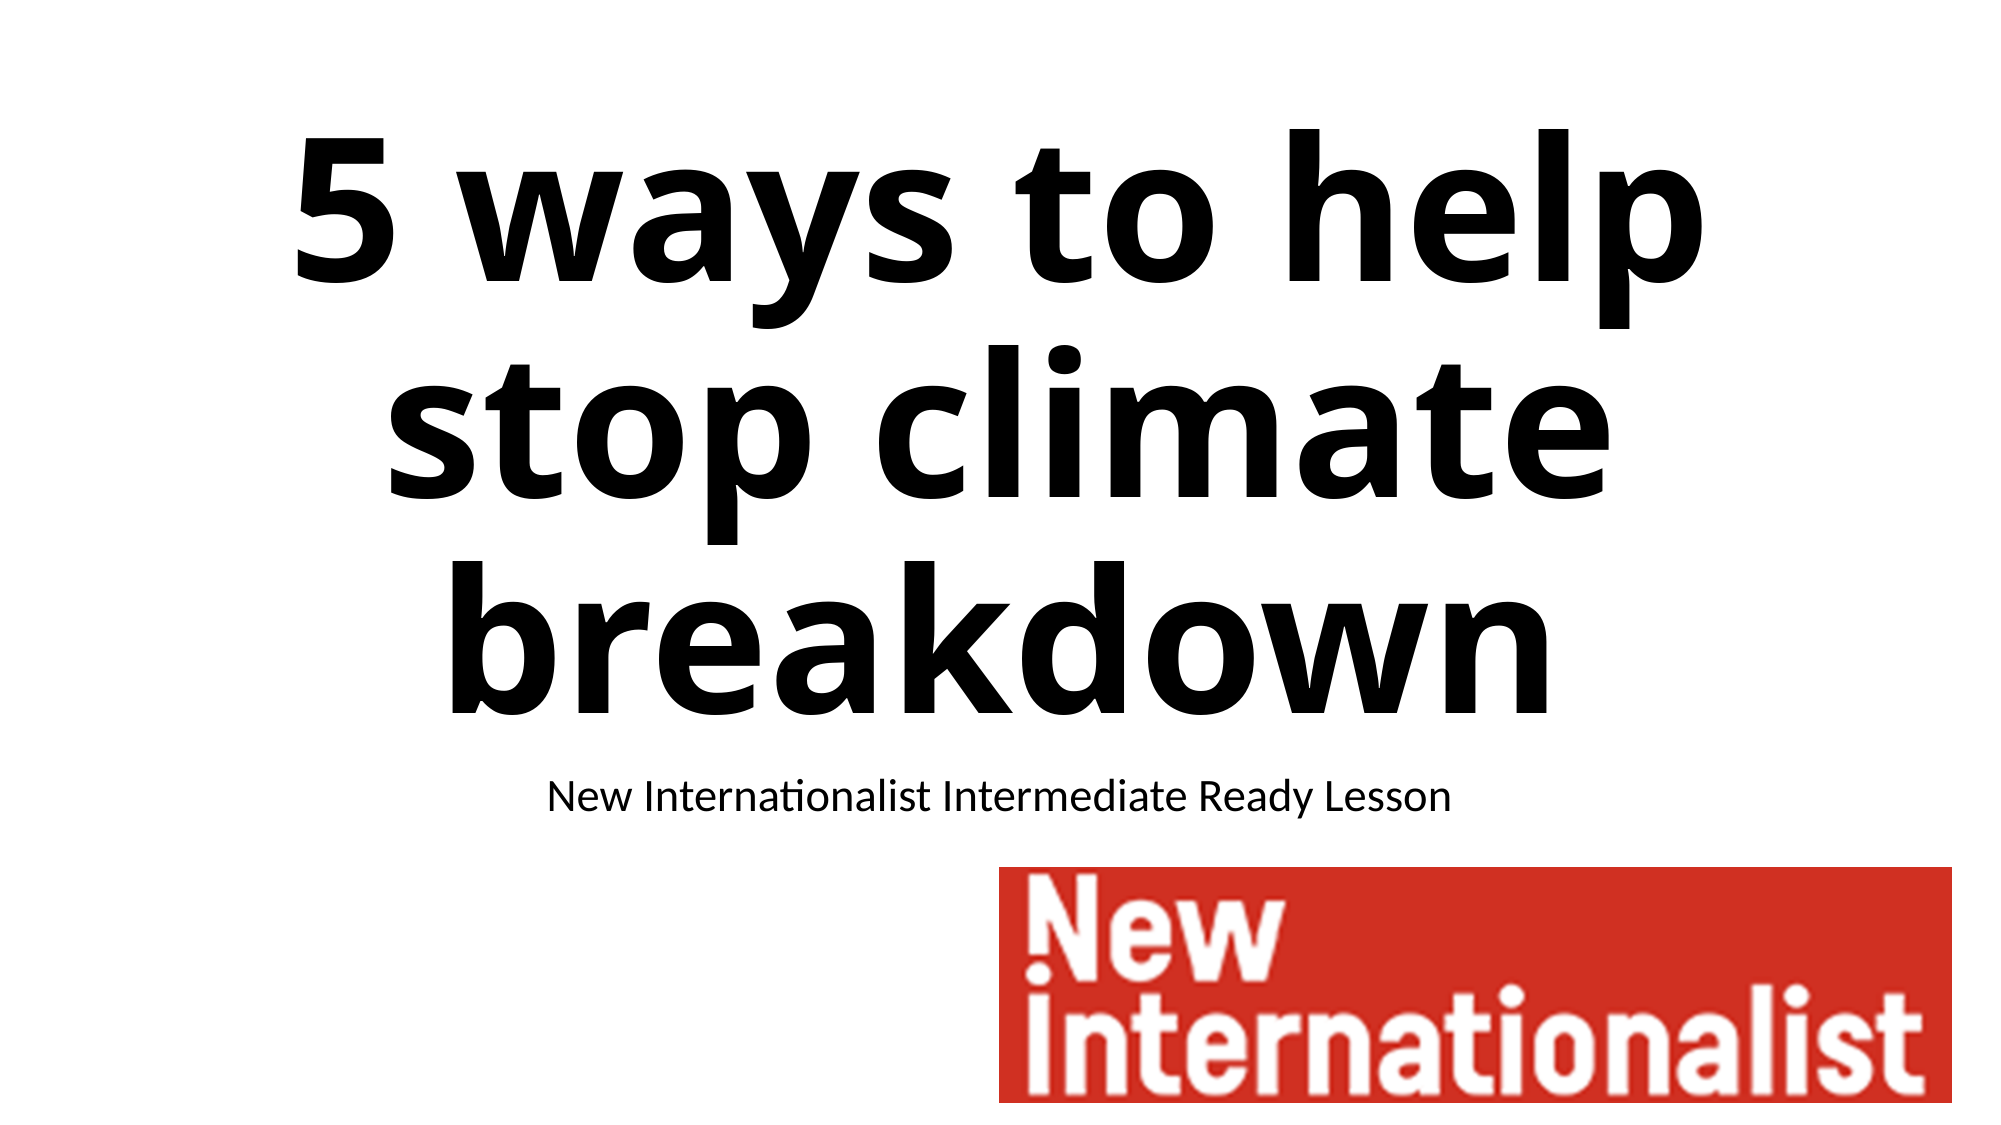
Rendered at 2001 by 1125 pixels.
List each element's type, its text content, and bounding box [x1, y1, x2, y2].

title 5 ways to help stop climate breakdown [249, 86, 1750, 764]
subtitle New Internationalist Intermediate Ready Lesson [249, 764, 1750, 830]
picture [999, 867, 1952, 1103]
